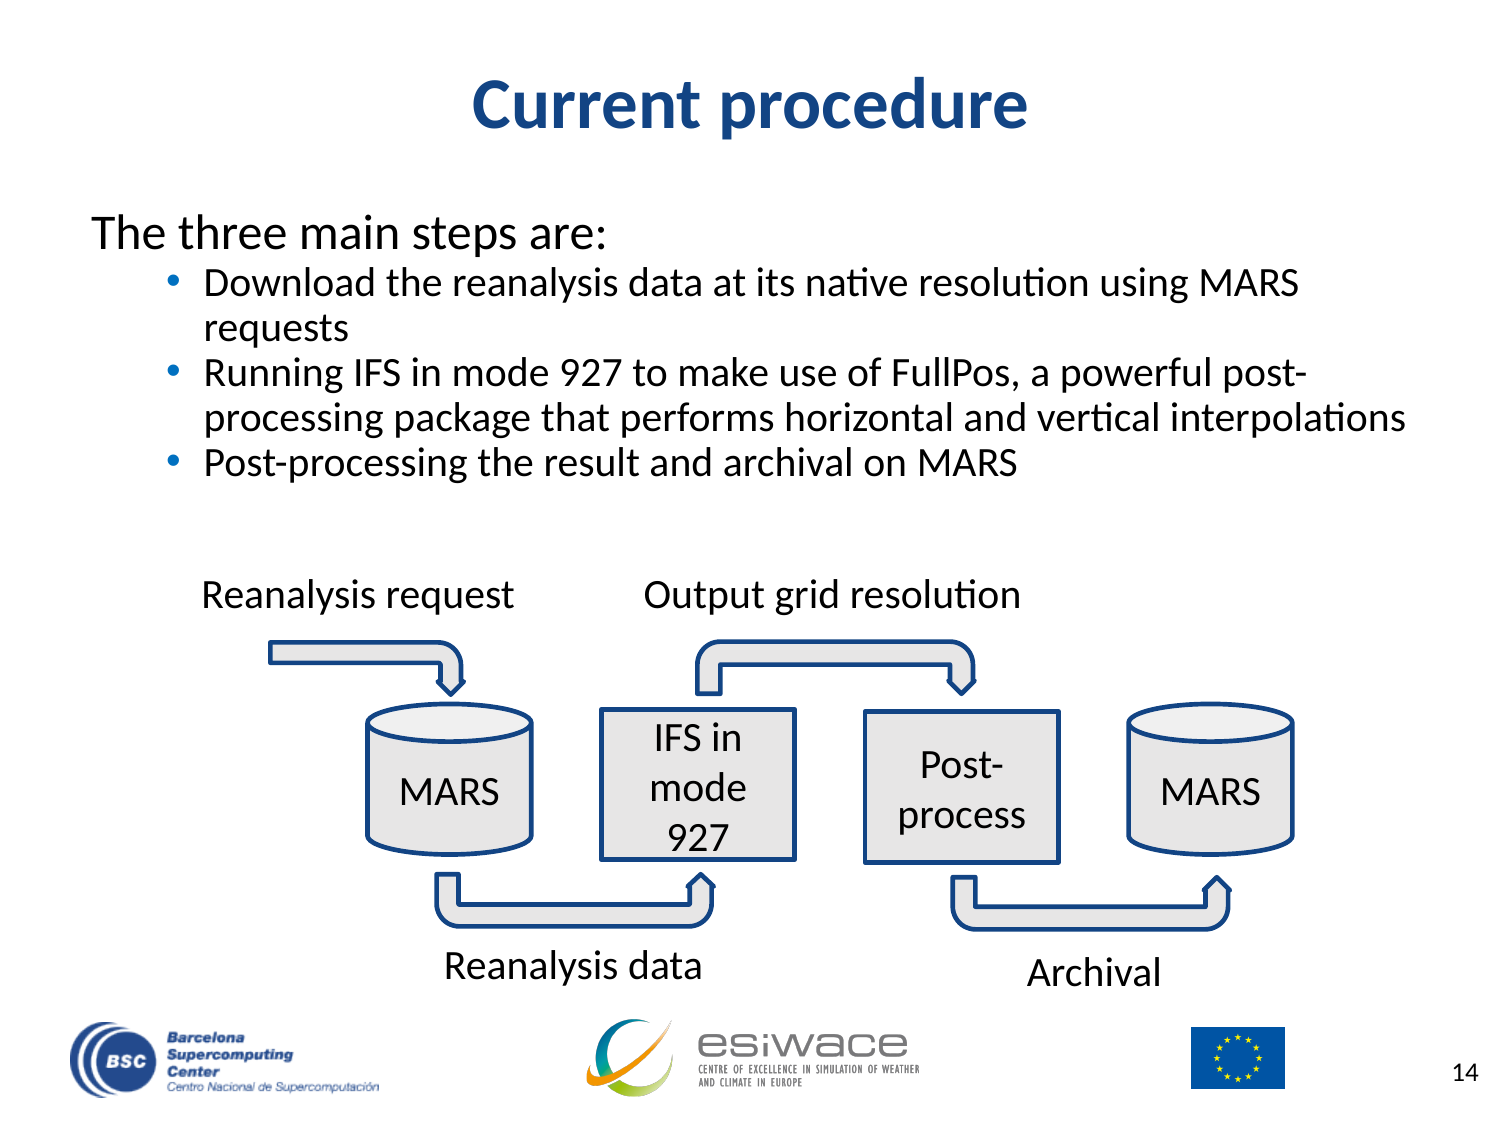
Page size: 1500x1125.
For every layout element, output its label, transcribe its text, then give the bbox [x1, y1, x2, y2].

text_box Reanalysis request [186, 552, 548, 628]
picture [580, 1017, 920, 1099]
title Current procedure [76, 35, 1427, 174]
text_box [697, 641, 975, 694]
slide_number ‹#› [1403, 1038, 1494, 1125]
text_box MARS [1128, 703, 1293, 855]
text_box Post- process [864, 711, 1059, 863]
text_box [436, 874, 714, 927]
text_box MARS [367, 703, 532, 855]
text_box Reanalysis data [428, 922, 722, 1009]
picture [1190, 1027, 1285, 1090]
text_box Archival [1011, 929, 1195, 1005]
list The three main steps are: Download the reanalysis data at its native resolution using MARS requests Running IFS in mode 927 to make use of FullPos, a powerful post-processing package that performs horizontal and vertical interpolations Post-processing the result and archival on MARS [76, 199, 1427, 550]
text_box IFS in mode 927 [601, 709, 795, 860]
text_box [270, 642, 464, 695]
text_box [952, 877, 1230, 930]
picture [70, 1022, 379, 1098]
text_box Output grid resolution [628, 551, 1044, 627]
